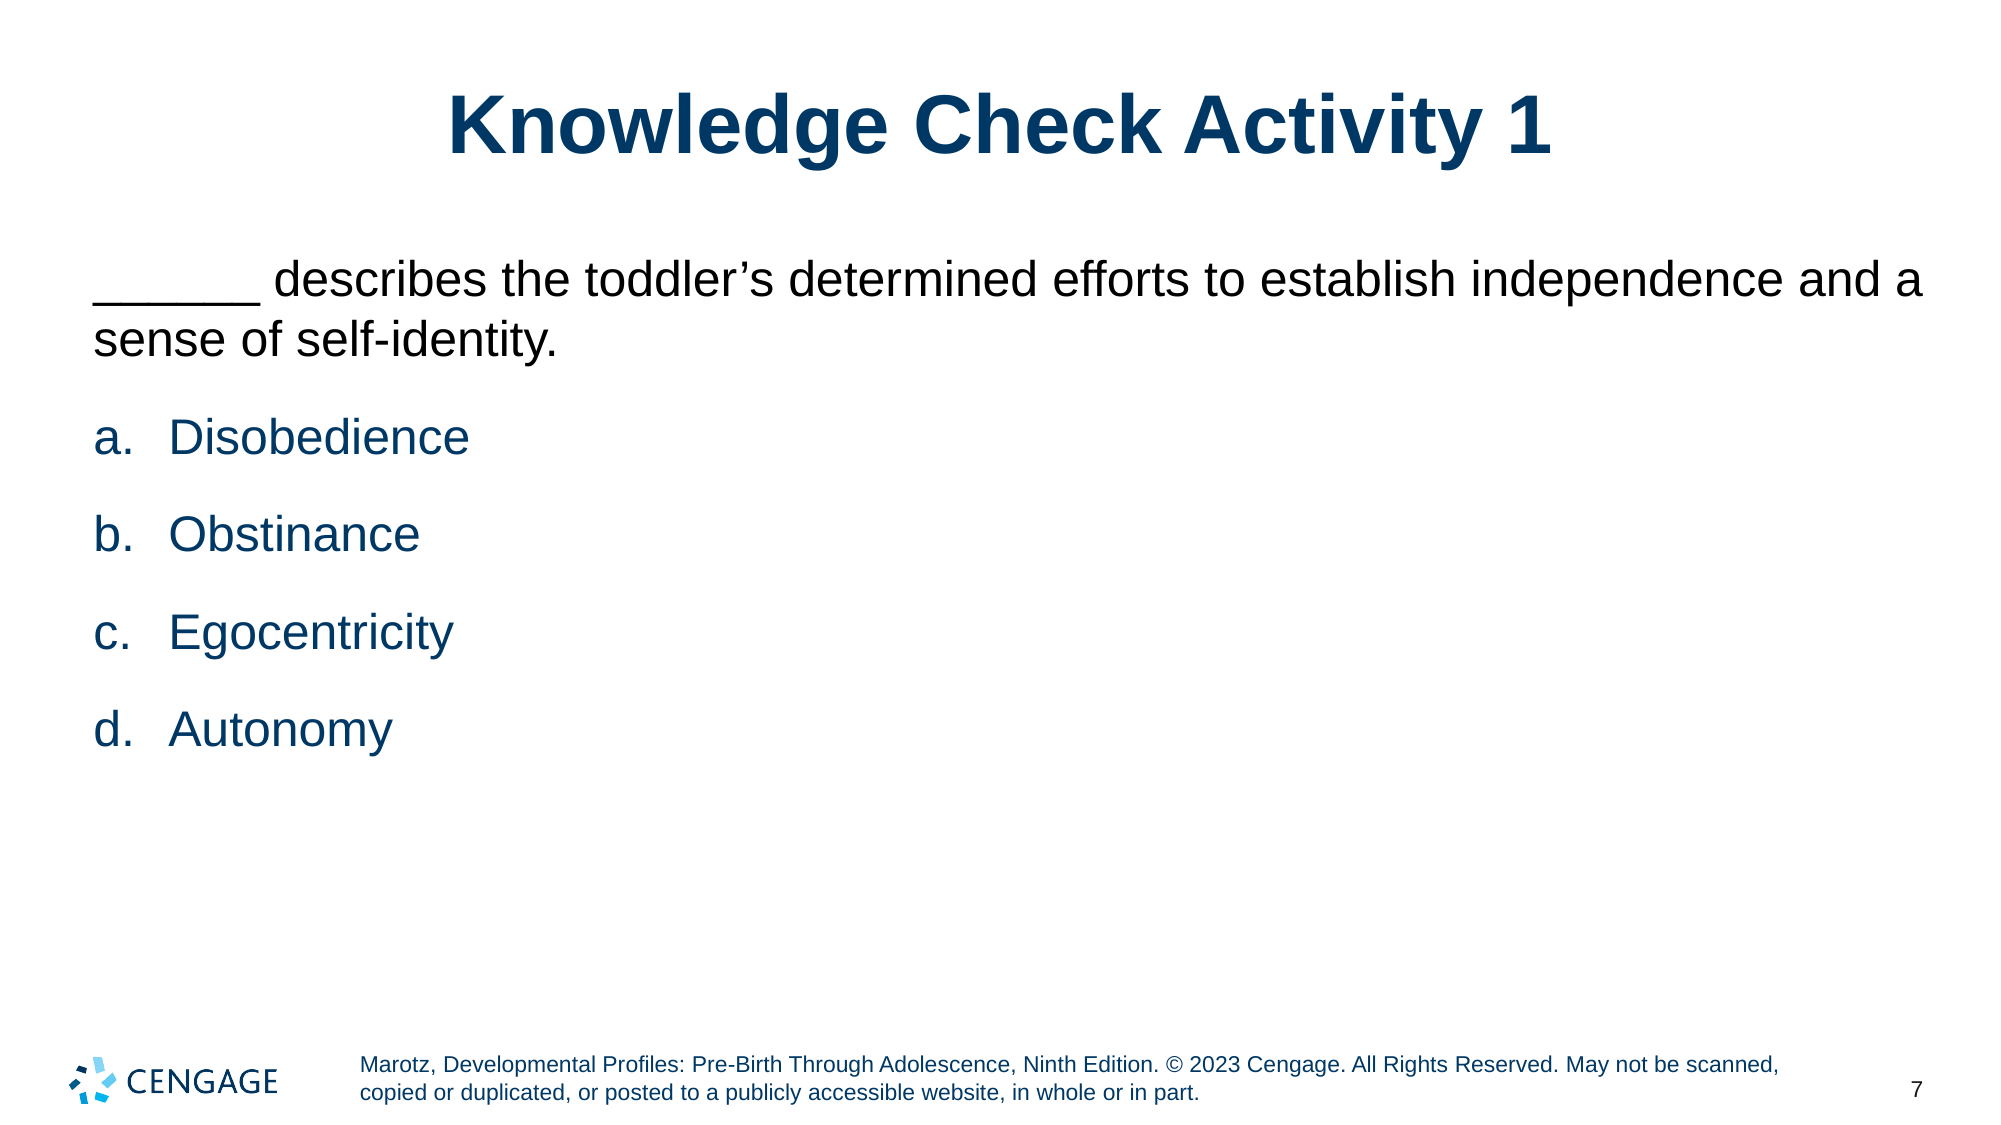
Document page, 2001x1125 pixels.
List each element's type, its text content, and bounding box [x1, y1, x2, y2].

picture [69, 1057, 277, 1104]
title Knowledge Check Activity 1 [78, 36, 1923, 217]
list ______ describes the toddler’s determined efforts to establish independence and a sense of self-identity. Disobedience Obstinance Egocentricity Autonomy [78, 239, 1954, 1020]
